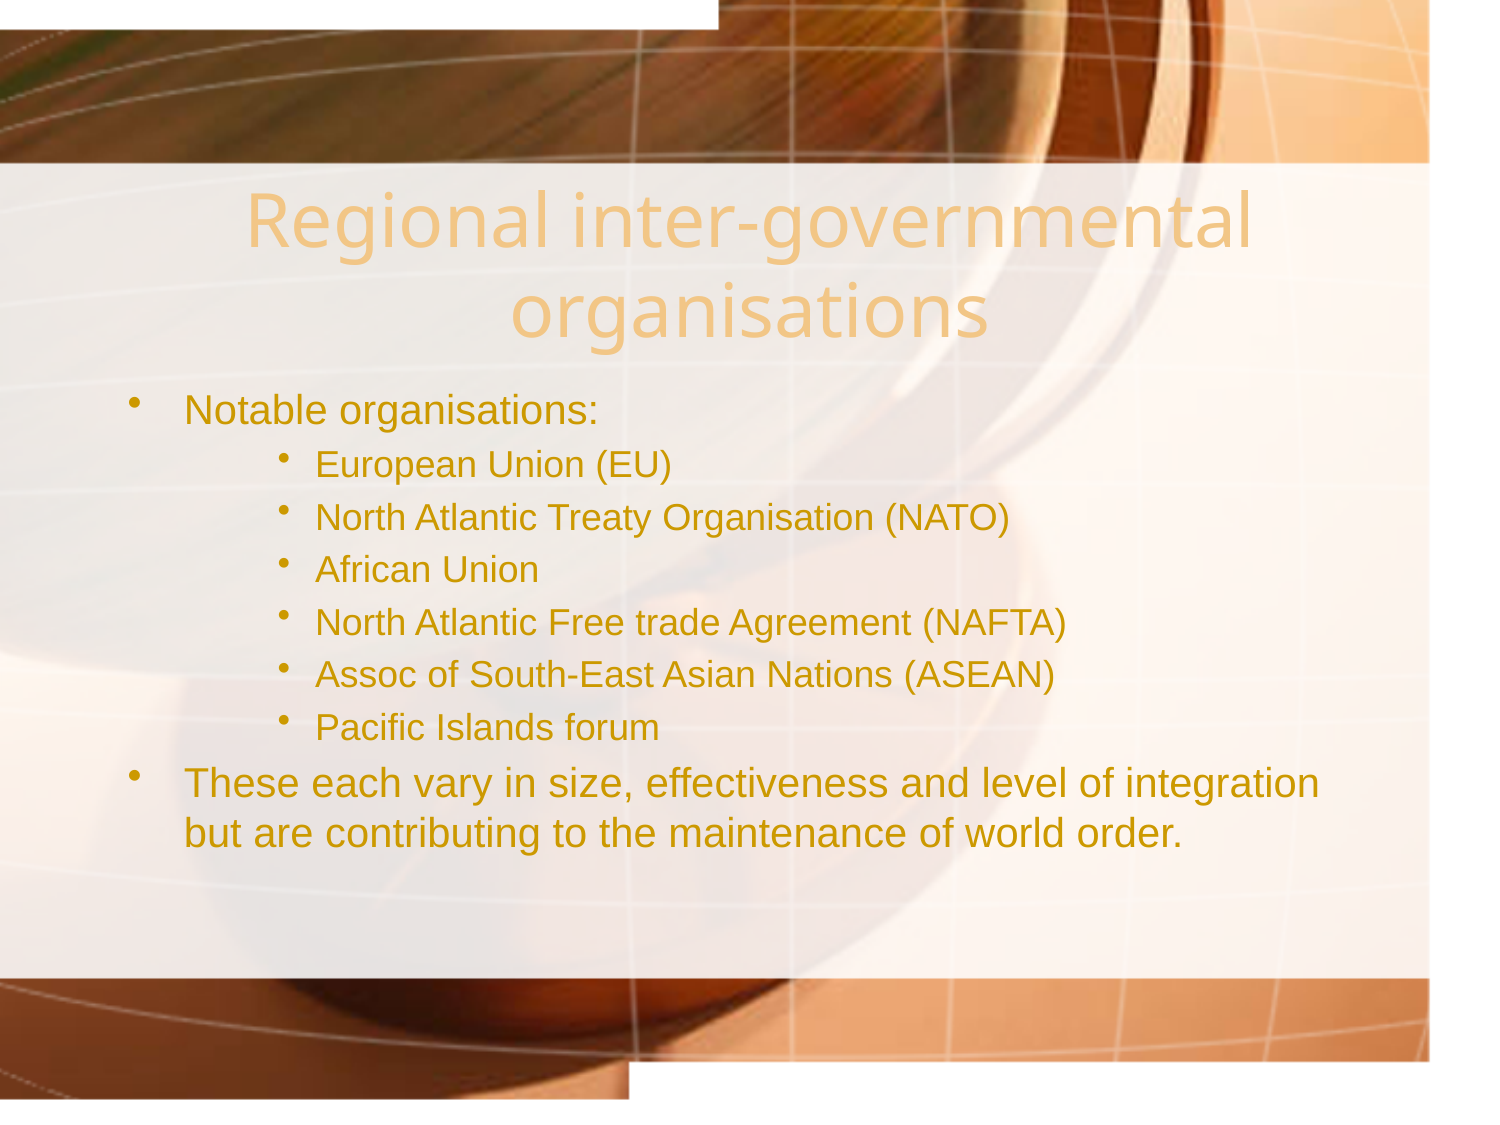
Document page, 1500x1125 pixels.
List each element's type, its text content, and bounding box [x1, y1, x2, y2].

list Notable organisations: European Union (EU) North Atlantic Treaty Organisation (NATO) African Union North Atlantic Free trade Agreement (NAFTA) Assoc of South-East Asian Nations (ASEAN) Pacific Islands forum These each vary in size, effectiveness and level of integration but are contributing to the maintenance of world order. [112, 374, 1388, 951]
picture [0, 0, 1500, 1125]
title Regional inter-governmental organisations [112, 187, 1388, 338]
